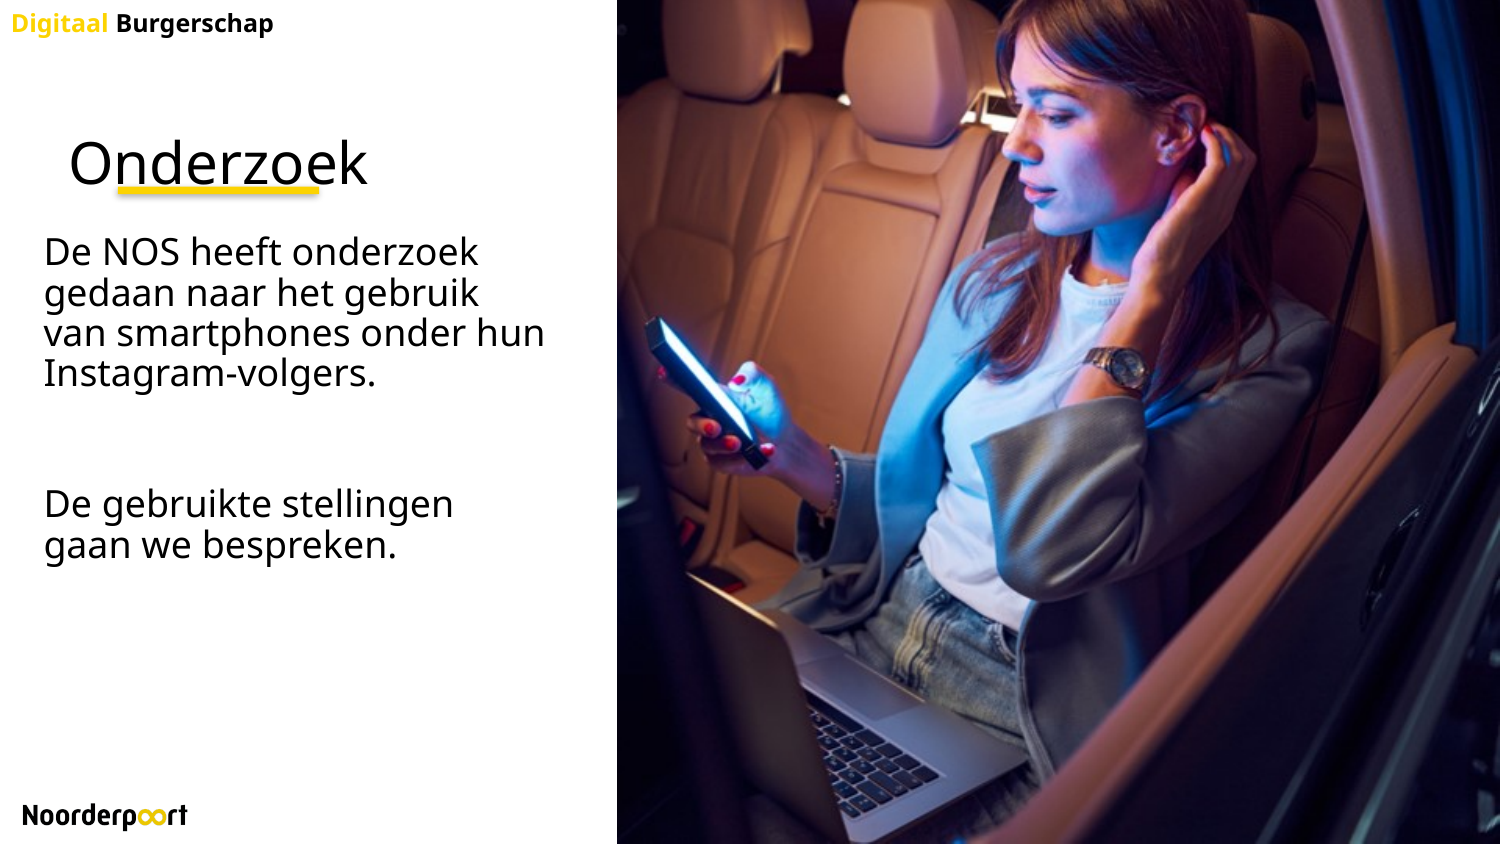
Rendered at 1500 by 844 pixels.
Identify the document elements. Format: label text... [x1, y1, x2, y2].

text_box Digitaal Burgerschap [0, 0, 311, 45]
picture [616, 0, 1500, 844]
text_box Onderzoek [28, 118, 409, 204]
picture [21, 801, 188, 832]
text_box [117, 186, 320, 195]
text_box De NOS heeft onderzoek gedaan naar het gebruik van smartphones onder hun Instagram-volgers. De gebruikte stellingen gaan we bespreken. [28, 225, 564, 761]
